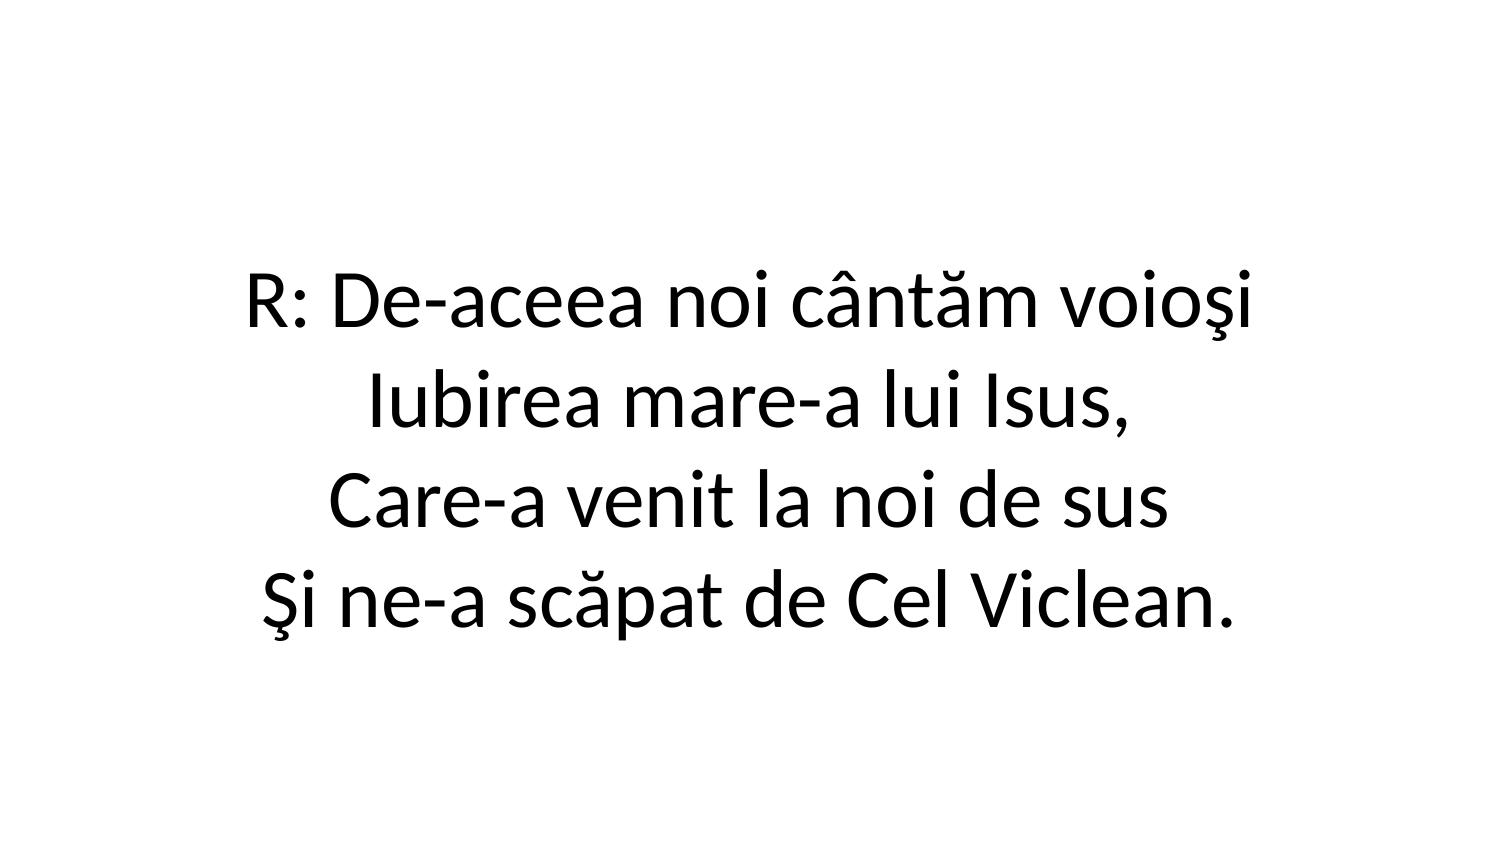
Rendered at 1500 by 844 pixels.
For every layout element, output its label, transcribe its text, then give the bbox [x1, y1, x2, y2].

text_box R: De-aceea noi cântăm voioşi Iubirea mare-a lui Isus, Care-a venit la noi de sus Şi ne-a scăpat de Cel Viclean. [229, 192, 1271, 652]
